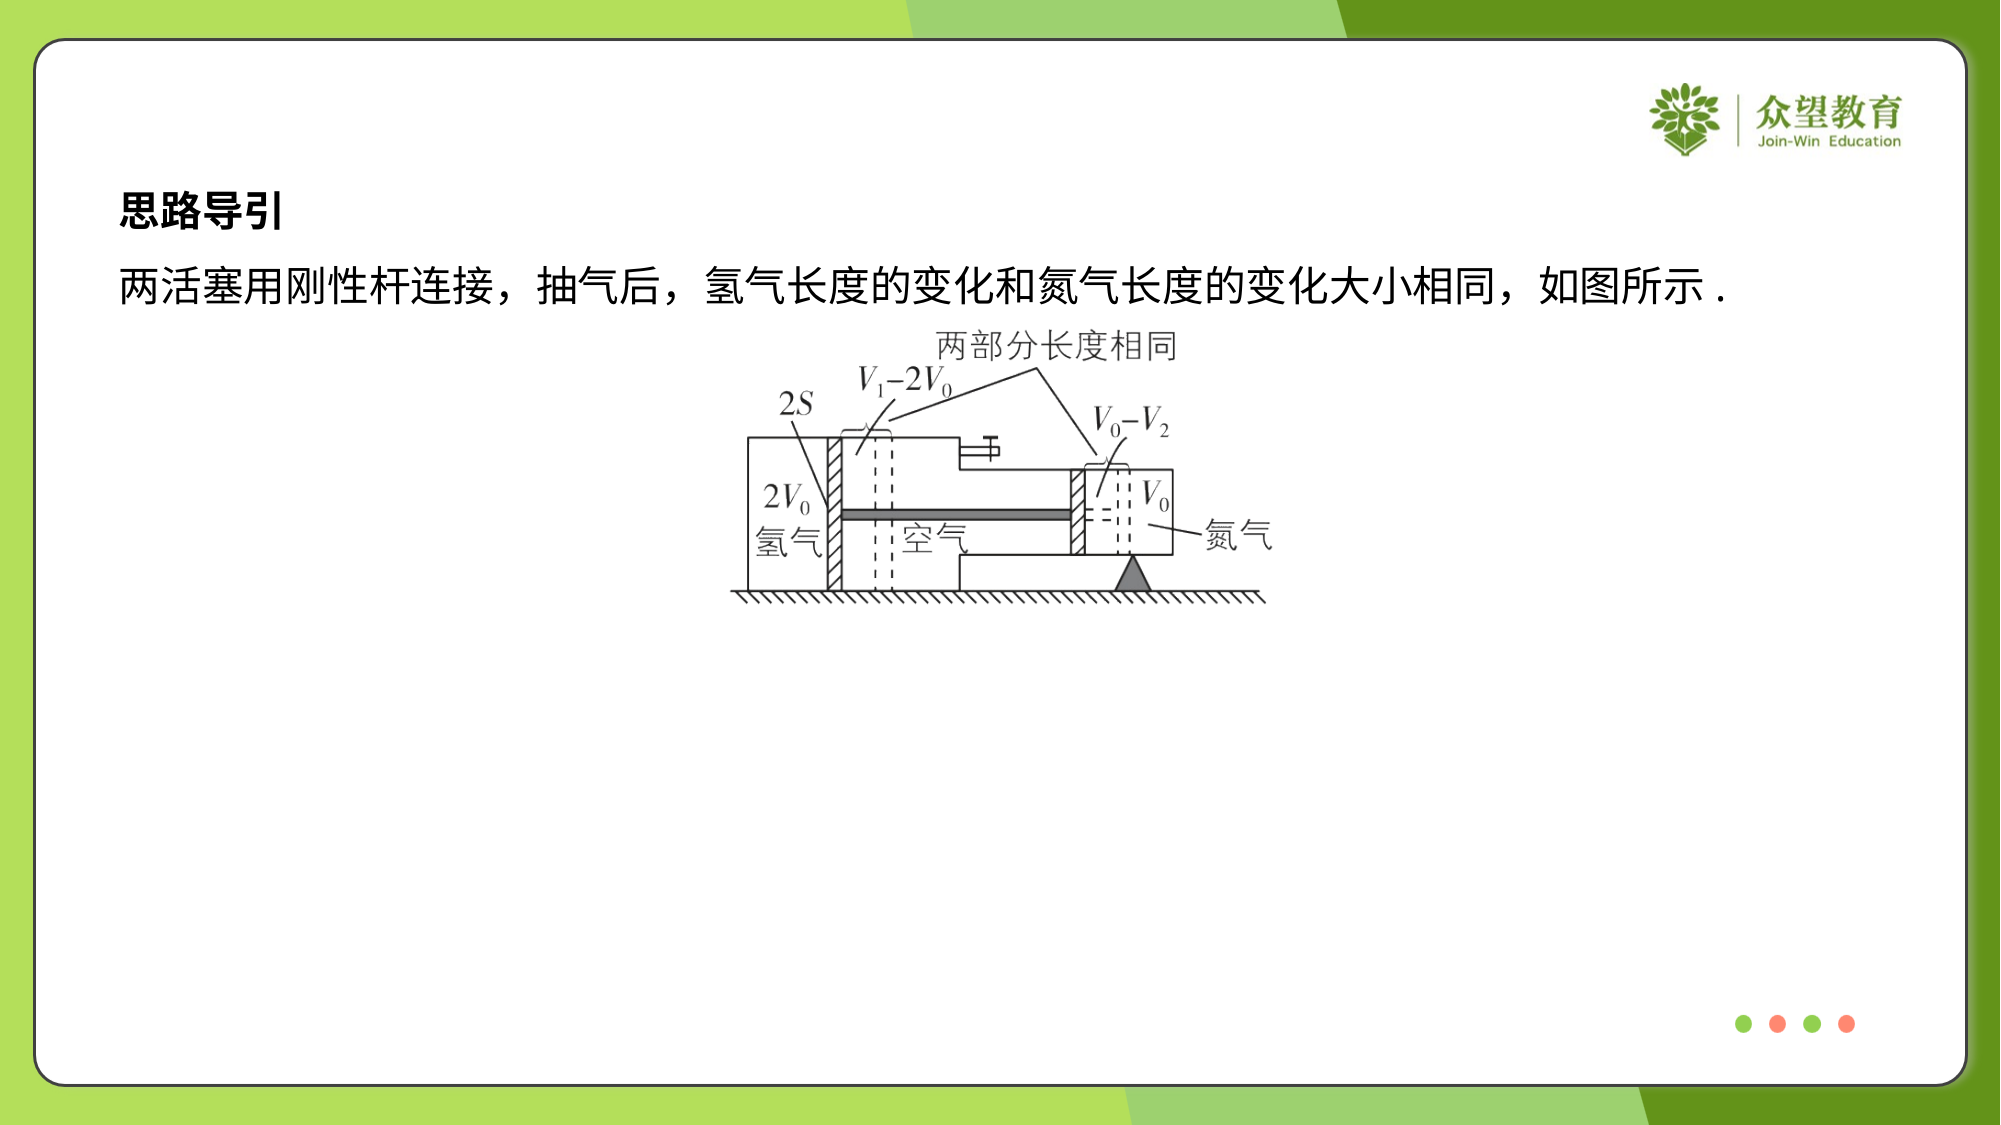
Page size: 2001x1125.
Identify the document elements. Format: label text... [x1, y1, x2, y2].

text_box 思路导引 [118, 159, 1883, 227]
picture [0, 0, 2000, 1125]
text_box 两活塞用刚性杆连接，抽气后，氢气长度的变化和氮气长度的变化大小相同，如图所示. [118, 235, 1883, 303]
